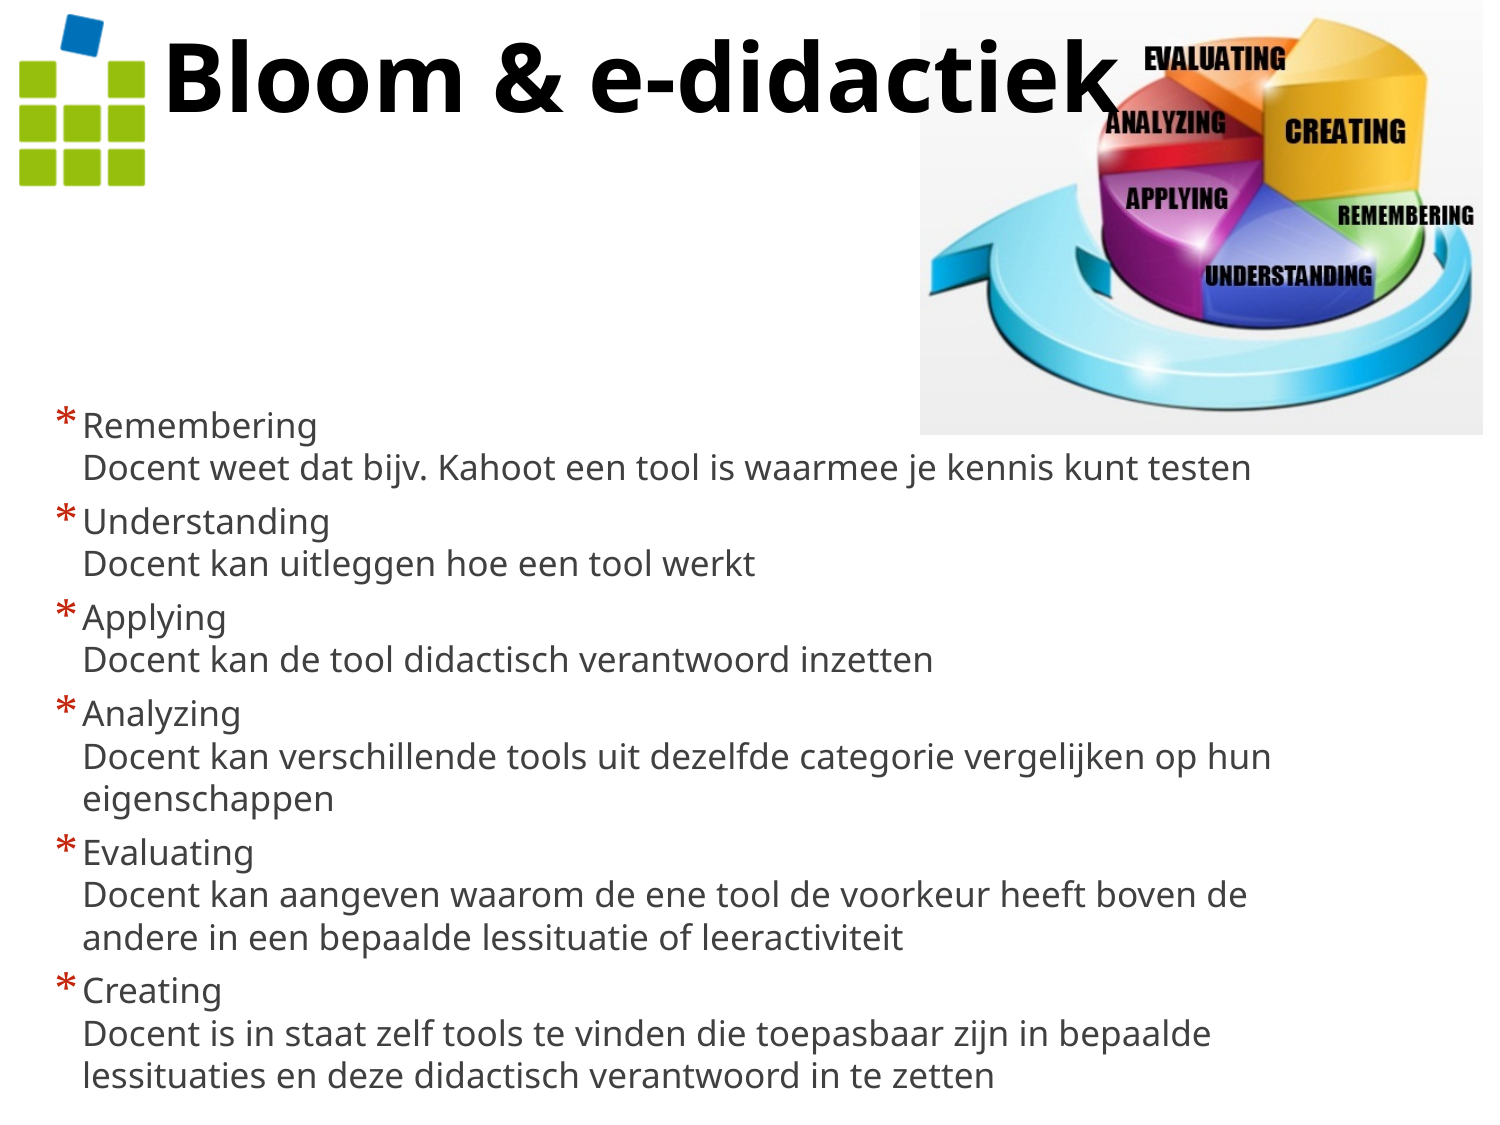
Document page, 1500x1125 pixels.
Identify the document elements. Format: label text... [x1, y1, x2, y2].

picture [17, 3, 147, 197]
picture [919, 0, 1484, 435]
list Remembering Docent weet dat bijv. Kahoot een tool is waarmee je kennis kunt testen Understanding Docent kan uitleggen hoe een tool werkt Applying Docent kan de tool didactisch verantwoord inzetten Analyzing Docent kan verschillende tools uit dezelfde categorie vergelijken op hun eigenschappen Evaluating Docent kan aangeven waarom de ene tool de voorkeur heeft boven de andere in een bepaalde lessituatie of leeractiviteit Creating Docent is in staat zelf tools te vinden die toepasbaar zijn in bepaalde lessituaties en deze didactisch verantwoord in te zetten [33, 395, 1327, 1110]
title Bloom & e-didactiek [1488, 8, 1495, 197]
title Bloom & e-didactiek [146, 8, 914, 197]
